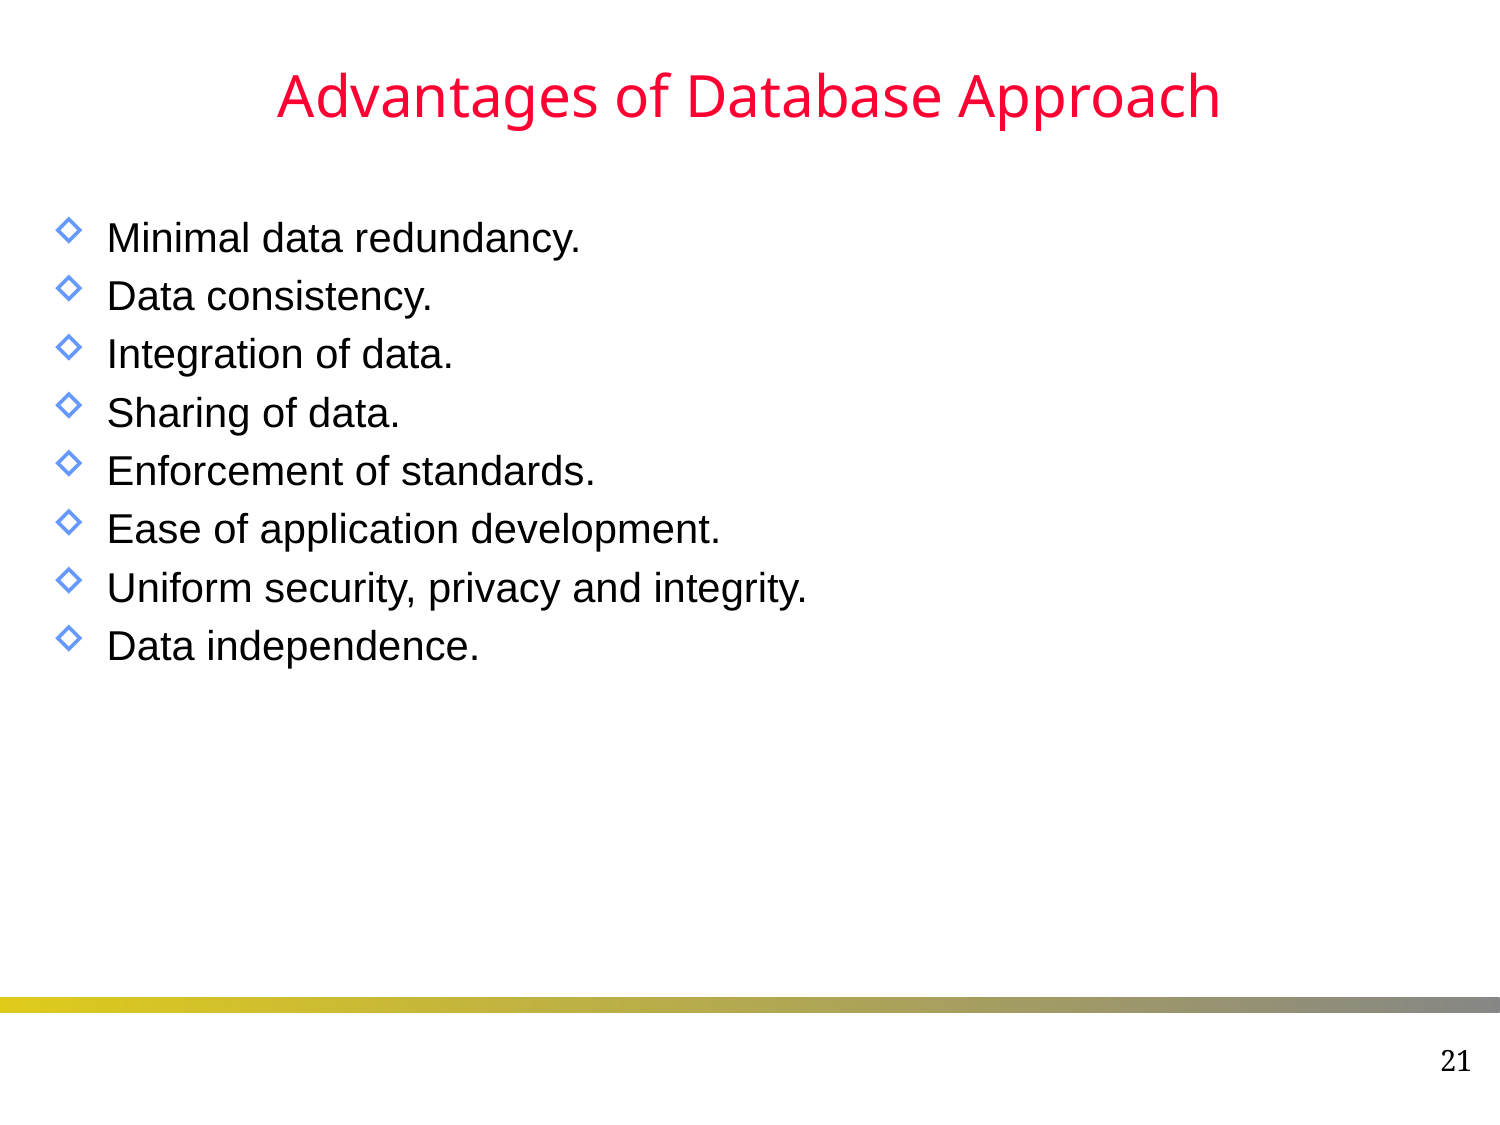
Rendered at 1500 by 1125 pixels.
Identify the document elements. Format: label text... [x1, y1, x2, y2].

title Advantages of Database Approach [0, 0, 1500, 188]
slide_number 21 [1174, 1024, 1488, 1101]
list Minimal data redundancy. Data consistency. Integration of data. Sharing of data. Enforcement of standards. Ease of application development. Uniform security, privacy and integrity. Data independence. [35, 202, 1488, 988]
